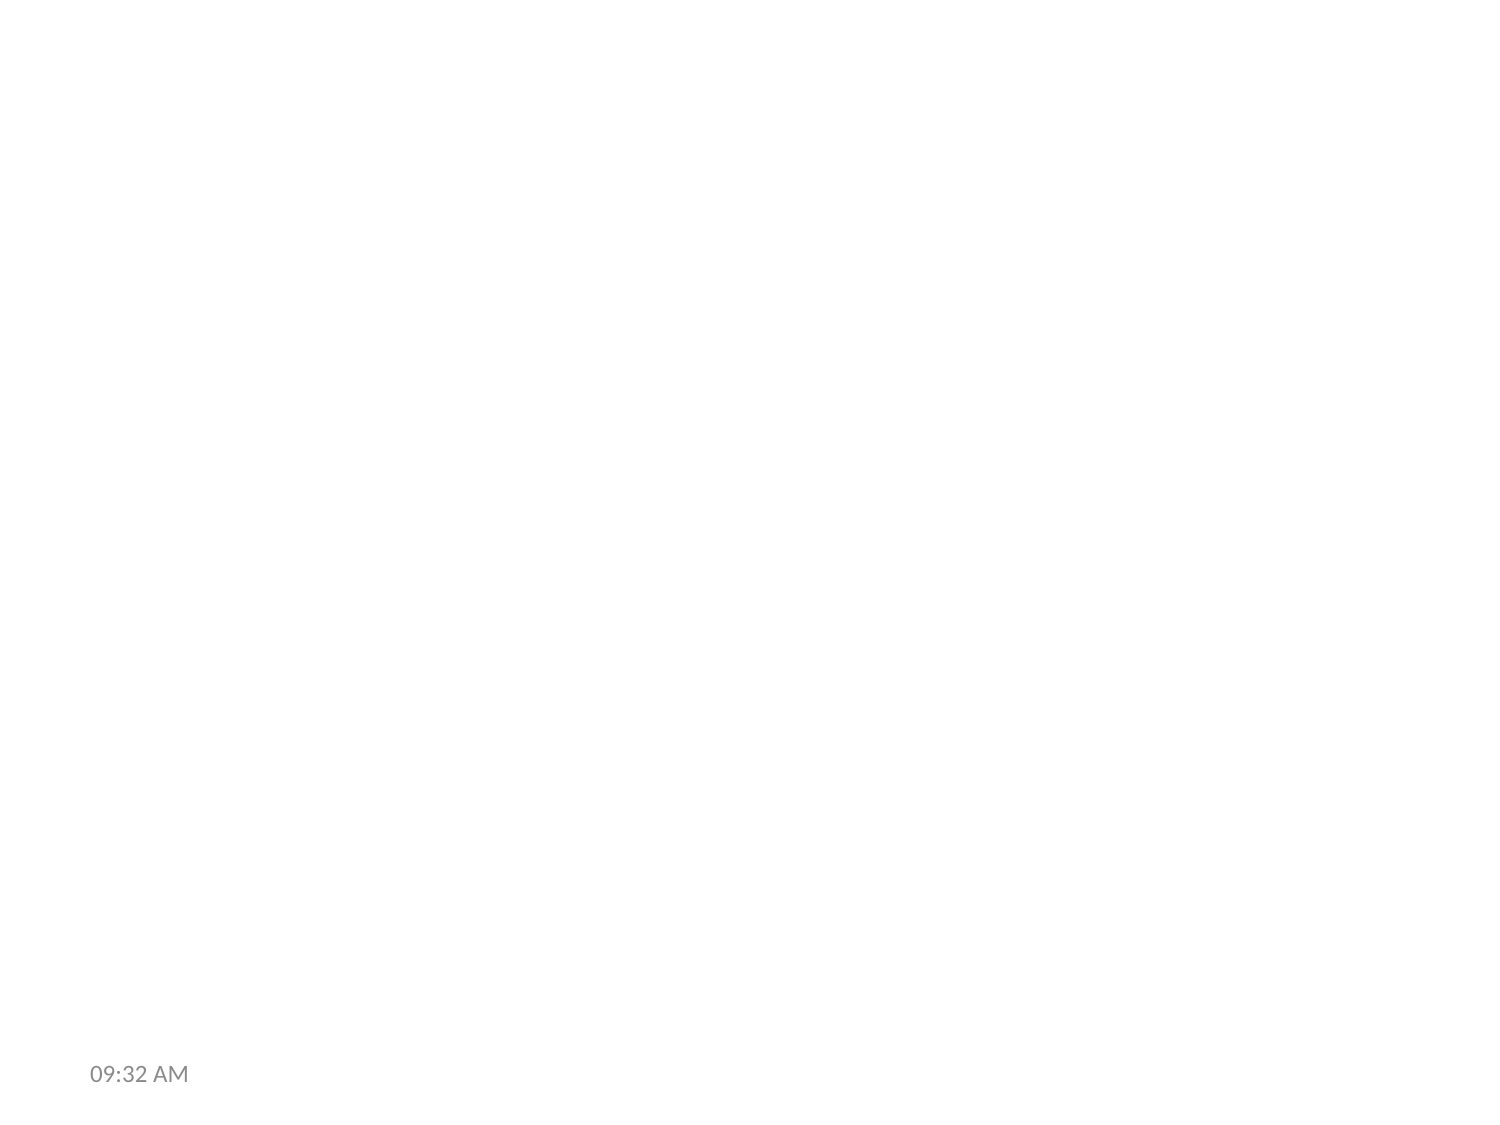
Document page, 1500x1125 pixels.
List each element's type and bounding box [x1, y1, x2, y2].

slide_number [75, 1042, 425, 1103]
